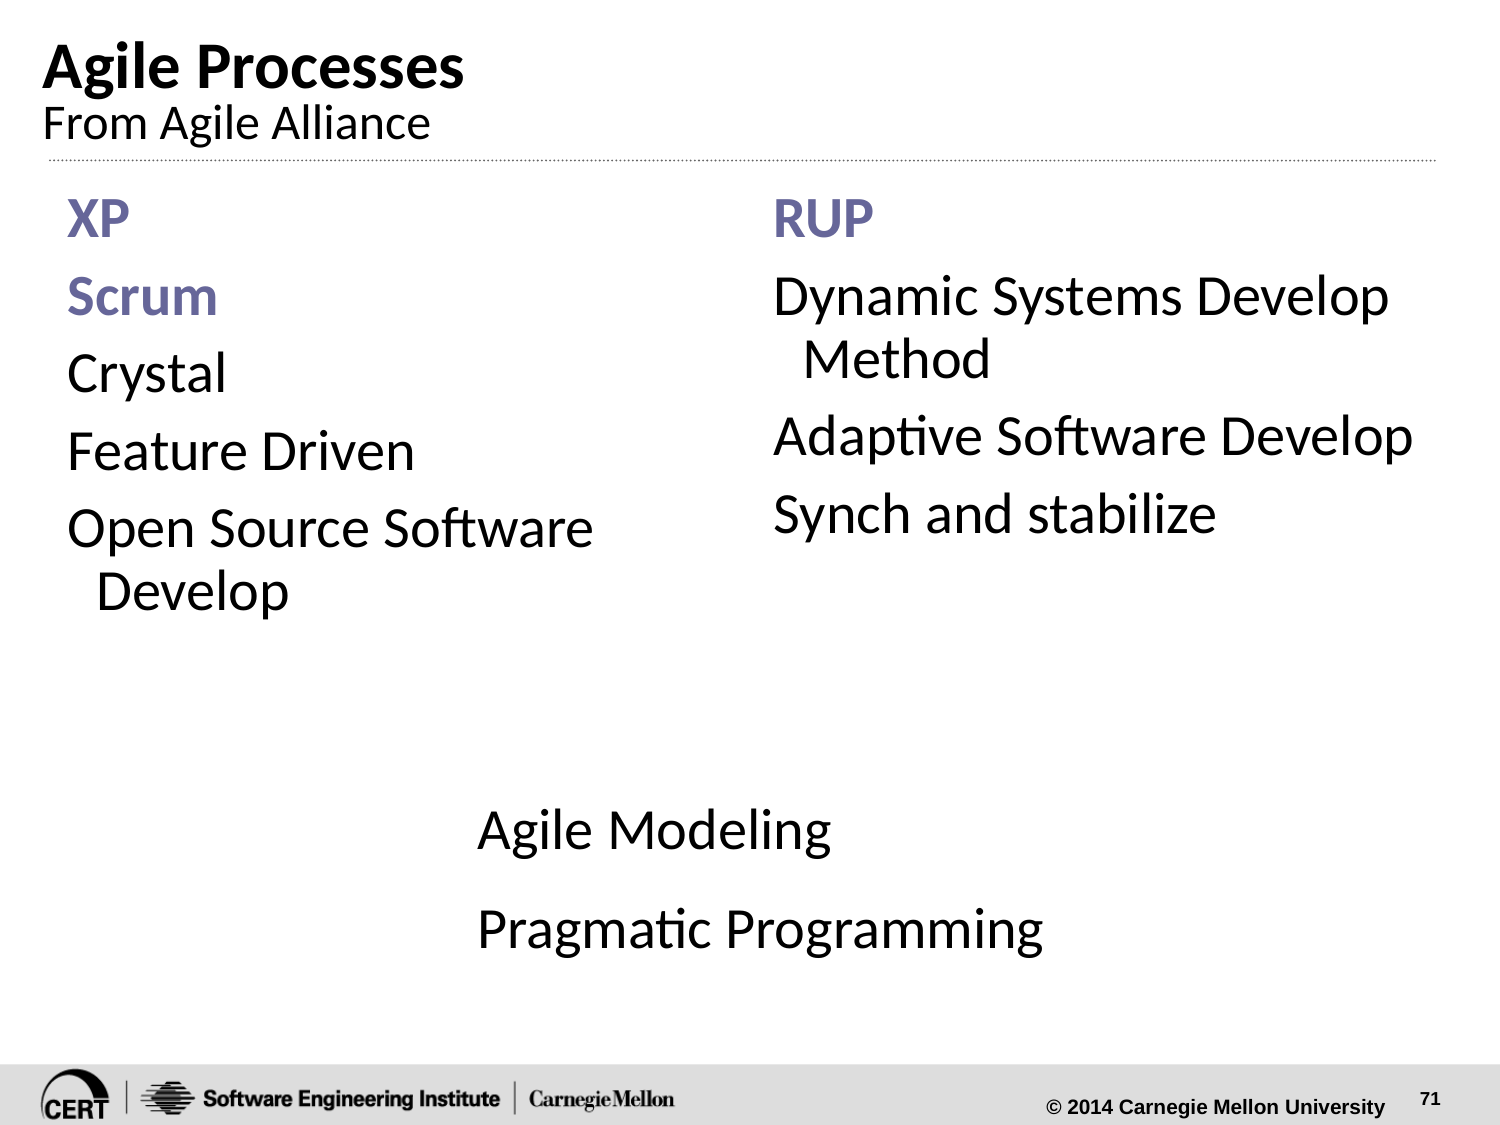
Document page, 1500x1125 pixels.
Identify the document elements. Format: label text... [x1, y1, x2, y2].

text_box Agile Modeling Pragmatic Programming [462, 783, 1288, 968]
list XP Scrum Crystal Feature Driven Open Source Software Develop [49, 187, 732, 1001]
title Agile Processes From Agile Alliance [42, 37, 1434, 155]
list RUP Dynamic Systems Develop Method Adaptive Software Develop Synch and stabilize [755, 187, 1438, 1001]
picture [24, 1065, 688, 1125]
